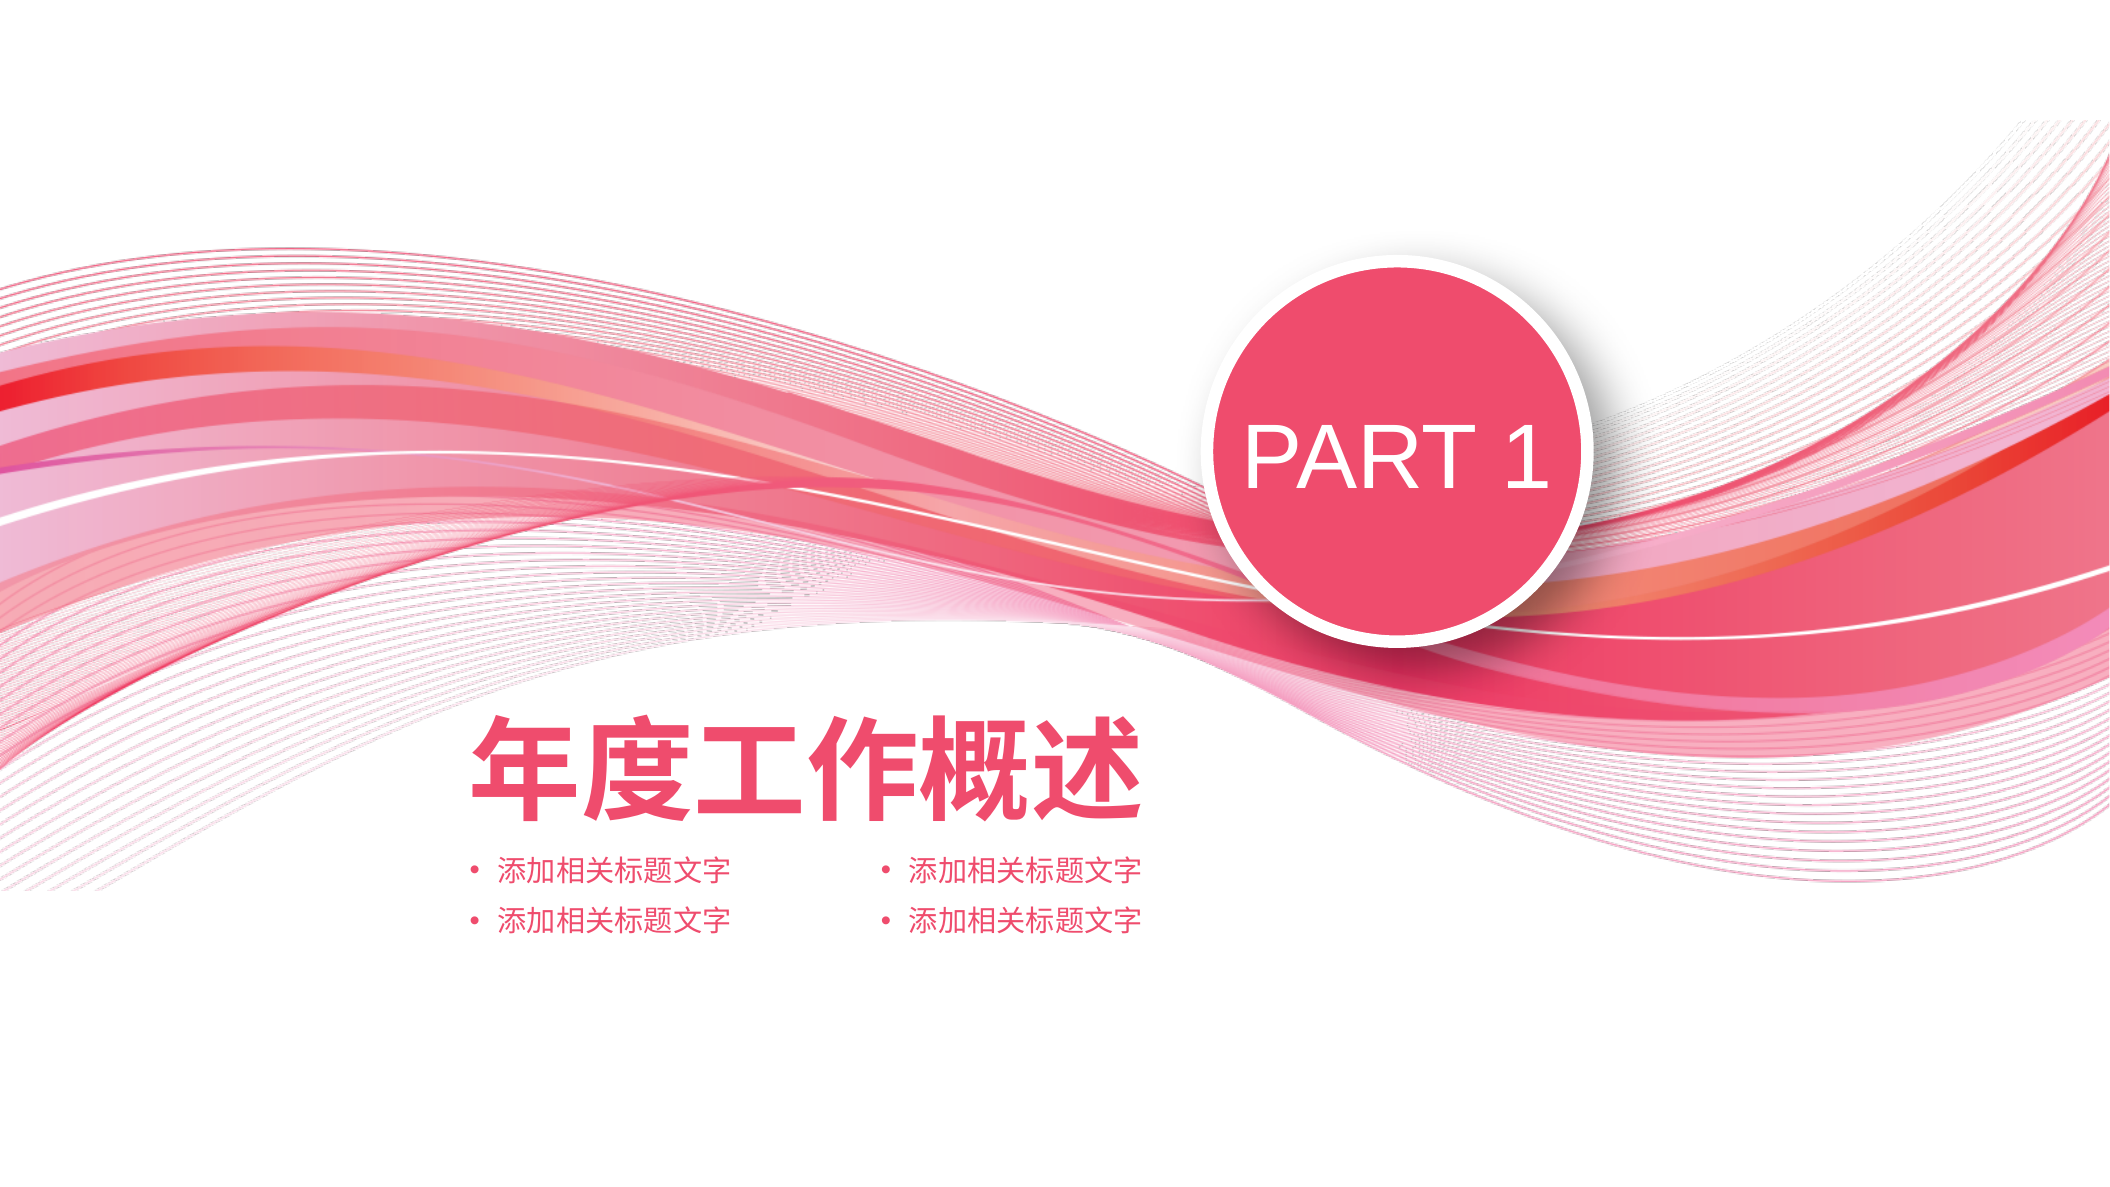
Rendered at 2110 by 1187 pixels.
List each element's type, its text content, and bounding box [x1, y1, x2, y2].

picture [0, 120, 2110, 891]
text_box 添加相关标题文字 [469, 902, 732, 938]
text_box 添加相关标题文字 [880, 902, 1144, 938]
